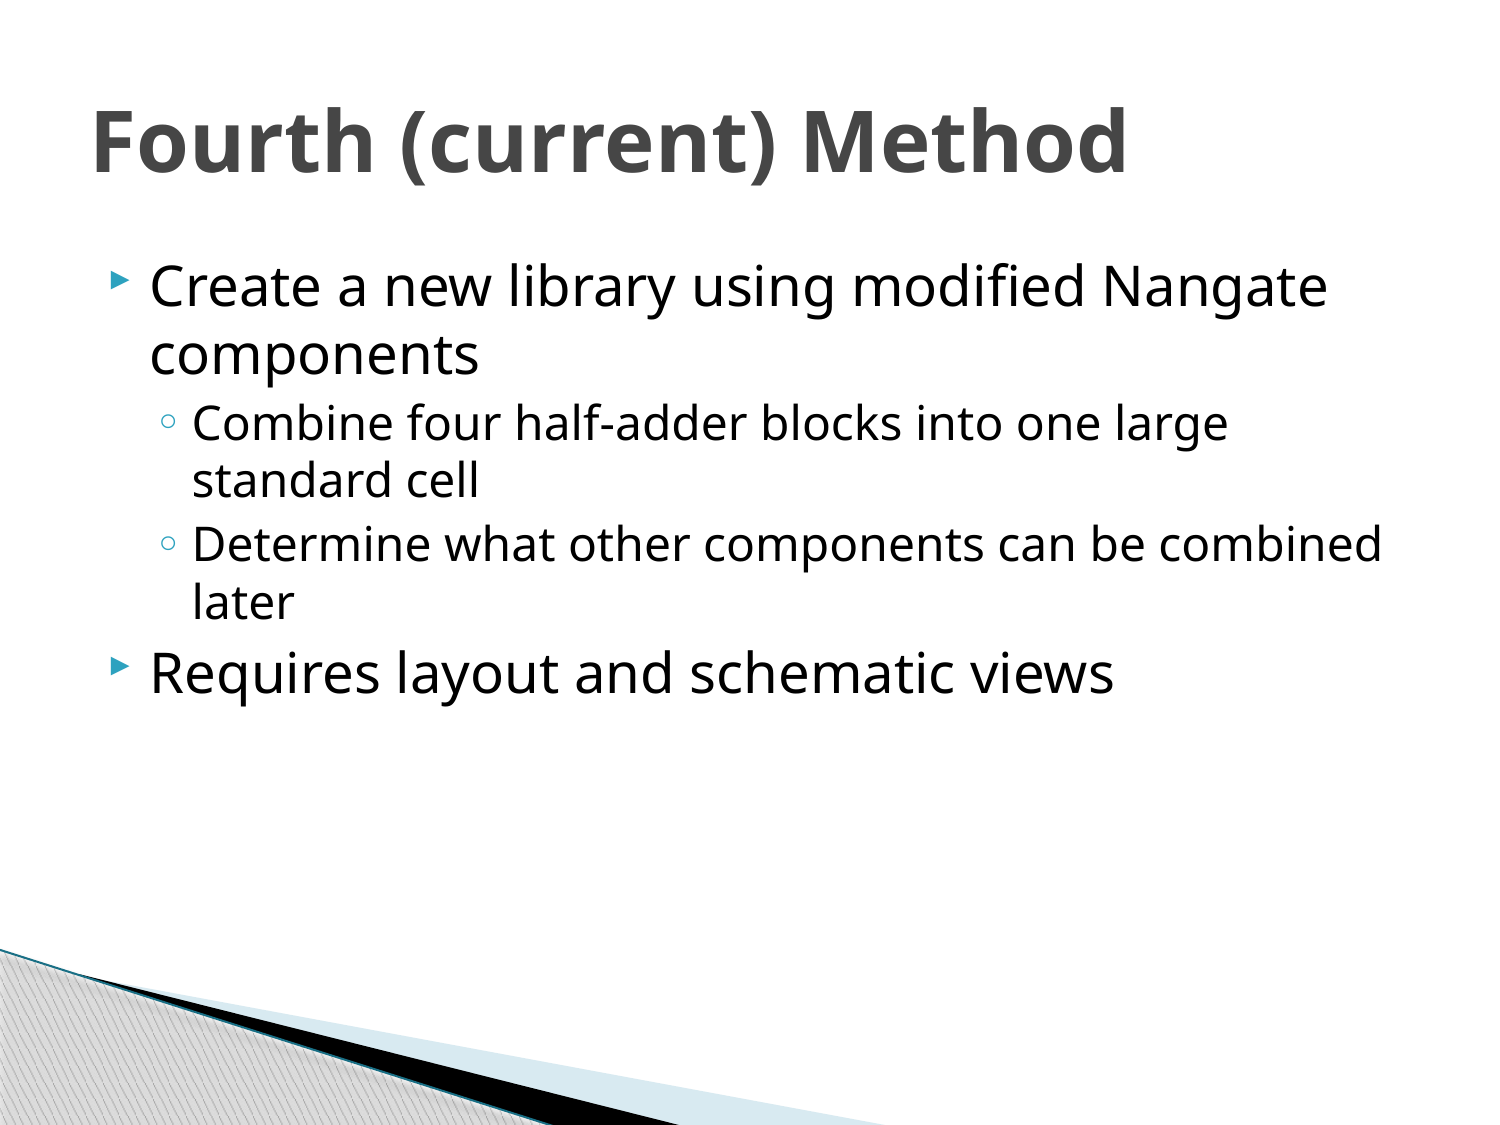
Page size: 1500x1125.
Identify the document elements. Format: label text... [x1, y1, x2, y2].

title Fourth (current) Method [75, 45, 1425, 233]
list Create a new library using modified Nangate components Combine four half-adder blocks into one large standard cell Determine what other components can be combined later Requires layout and schematic views [75, 243, 1425, 986]
